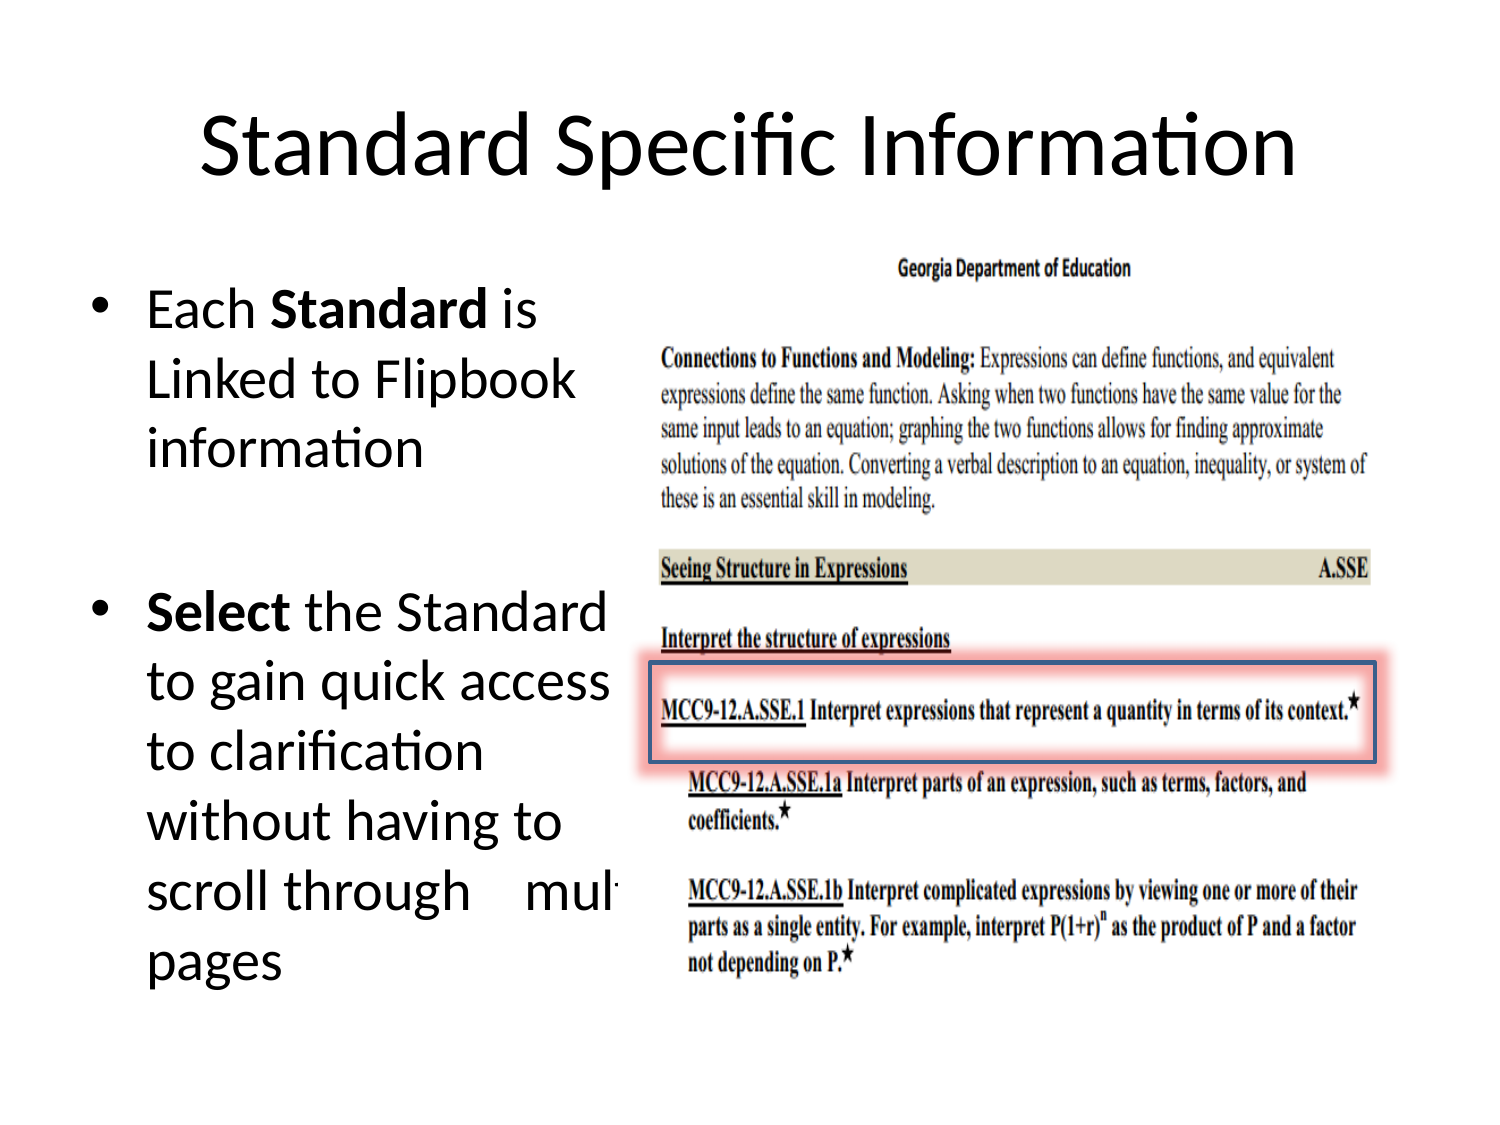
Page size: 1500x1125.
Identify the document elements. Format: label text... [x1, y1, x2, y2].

picture [618, 237, 1407, 1005]
title Standard Specific Information [75, 45, 1425, 233]
list Each Standard is Linked to Flipbook information Select the Standard to gain quick access to clarification without having to scroll through multiple pages [75, 262, 613, 1005]
